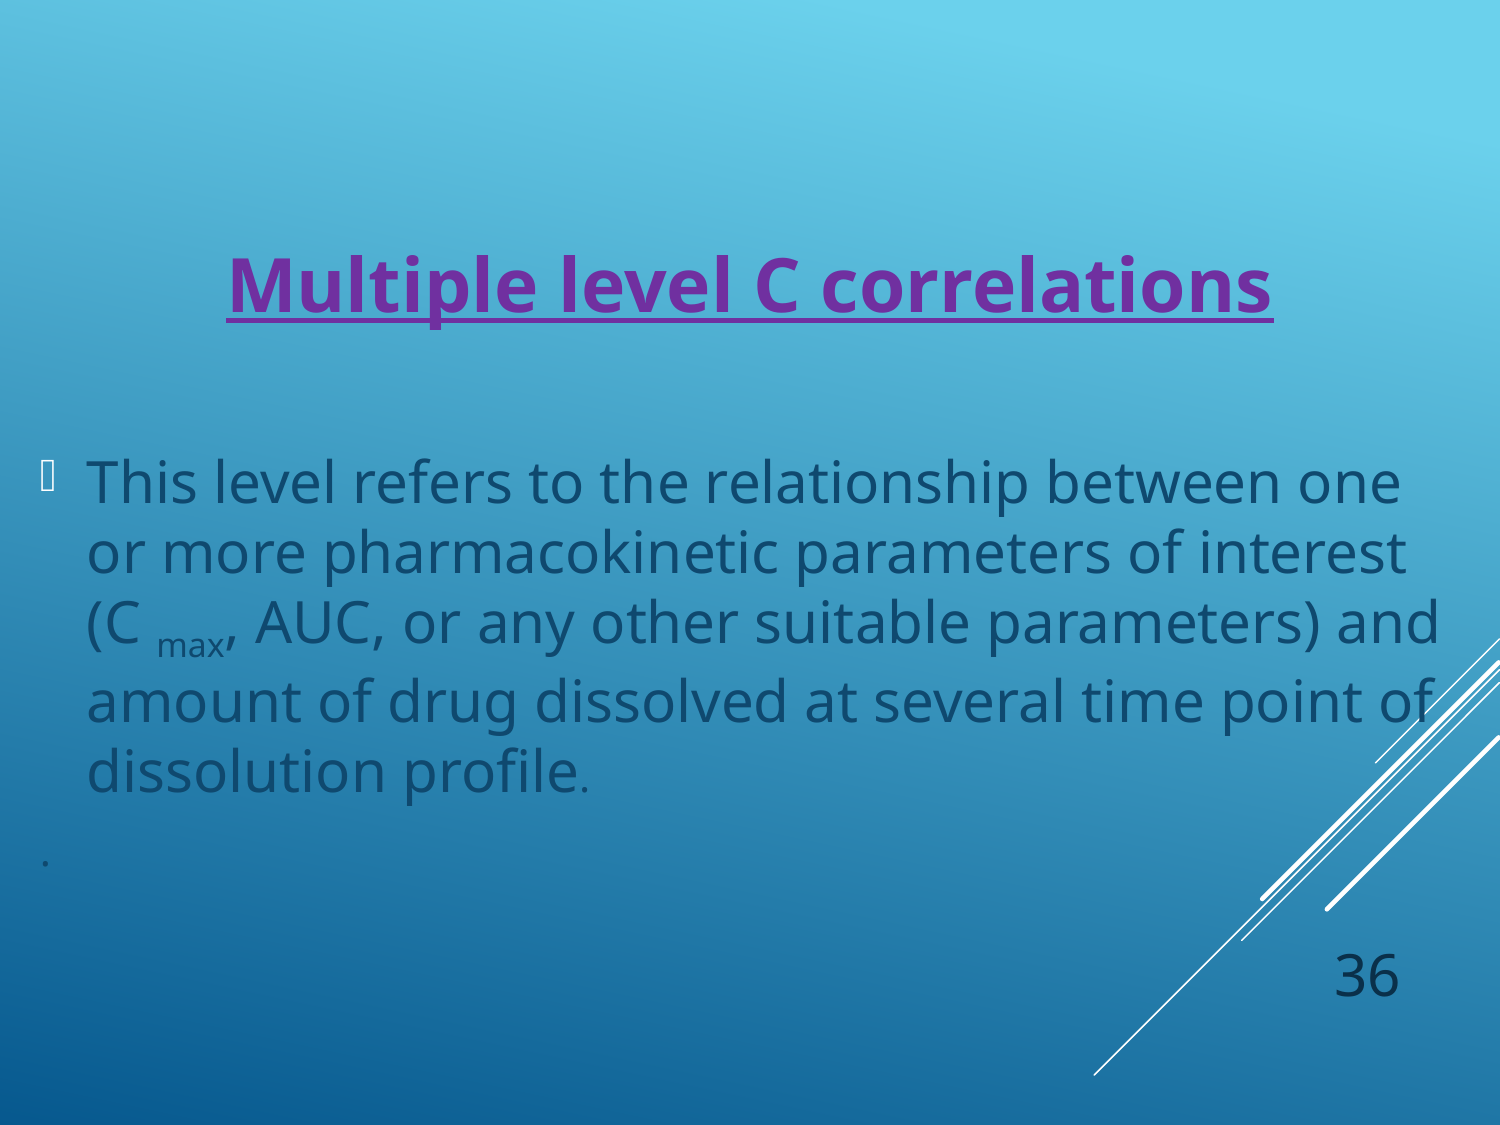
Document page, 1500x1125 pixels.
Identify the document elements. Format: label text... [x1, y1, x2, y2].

list Multiple level C correlations This level refers to the relationship between one or more pharmacokinetic parameters of interest (C max, AUC, or any other suitable parameters) and amount of drug dissolved at several time point of dissolution profile. . [24, 24, 1475, 1088]
slide_number 36 [1275, 915, 1416, 1025]
